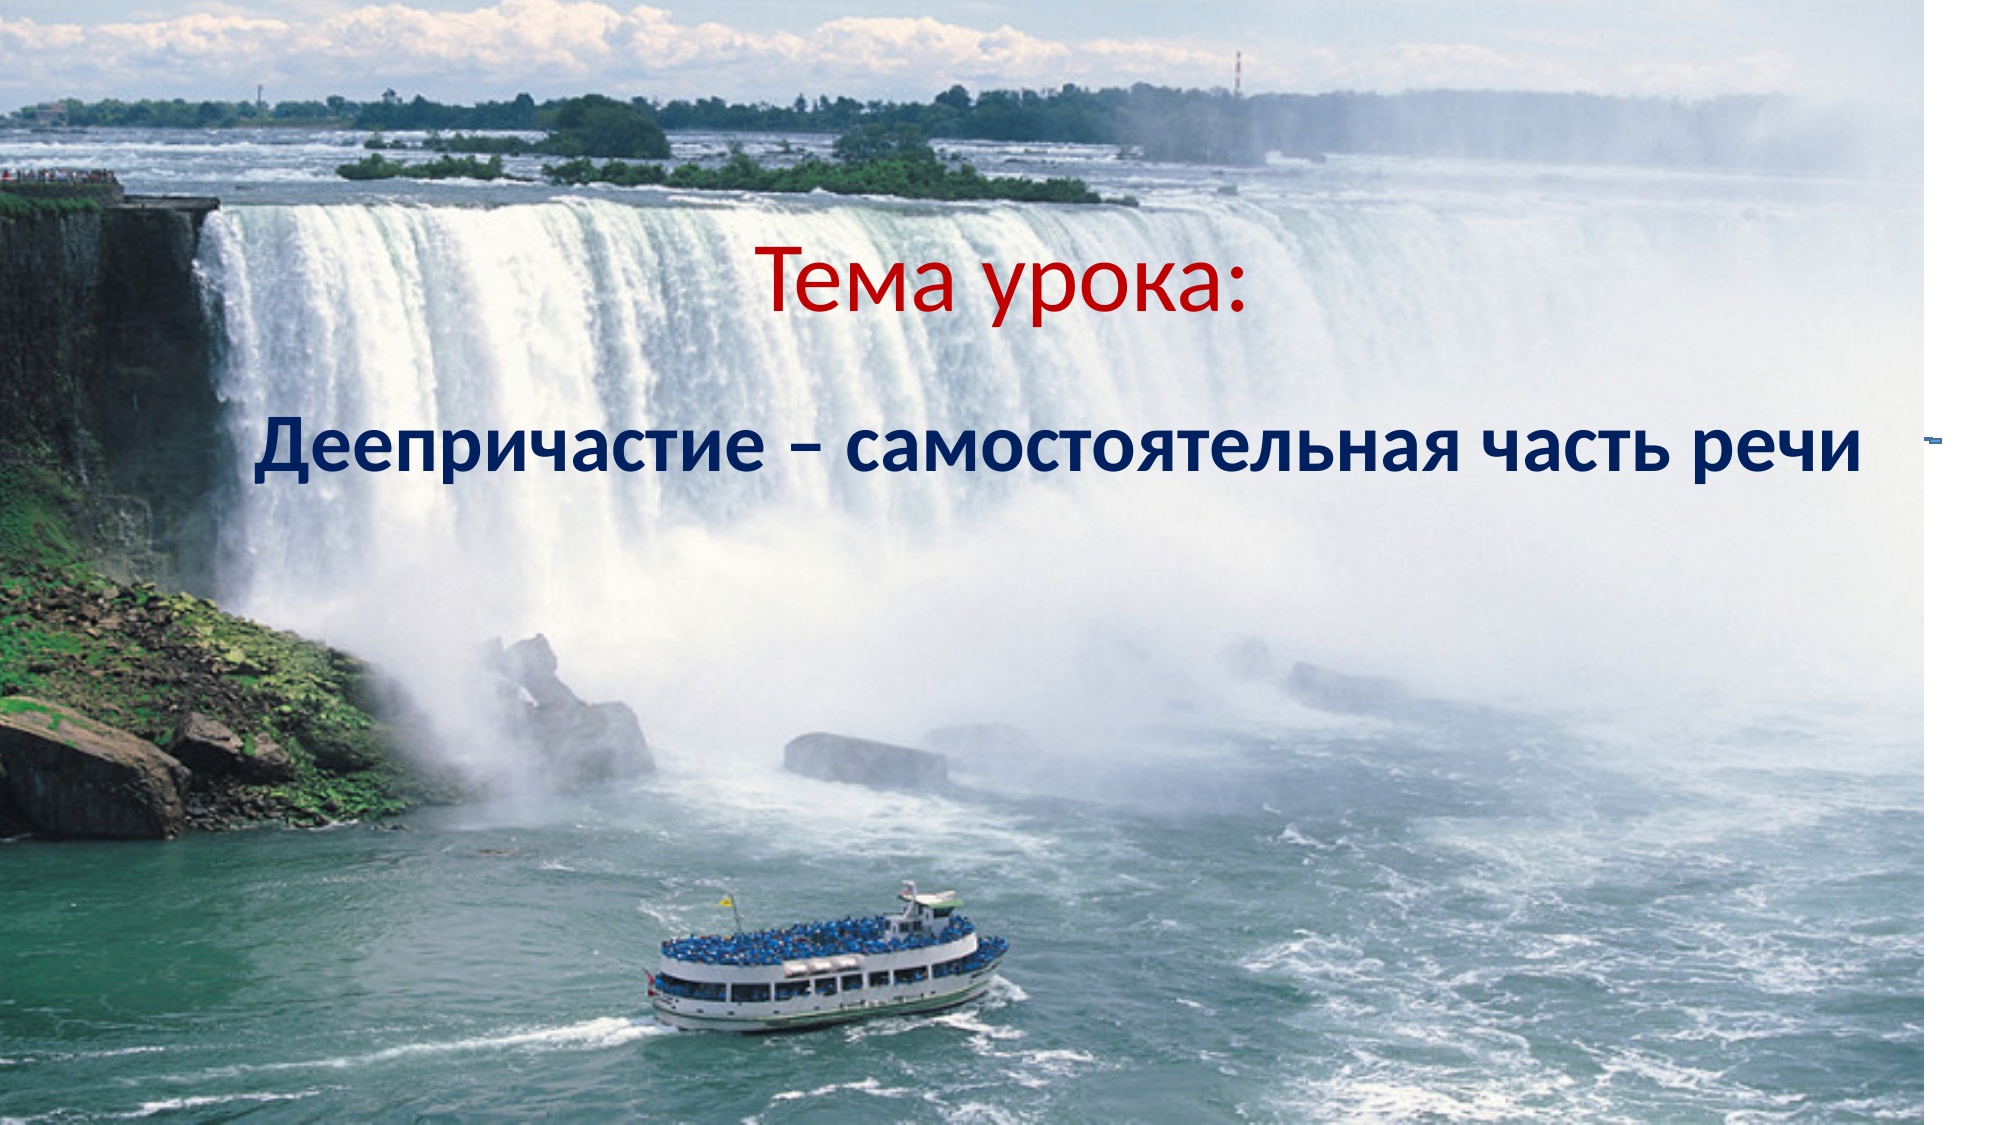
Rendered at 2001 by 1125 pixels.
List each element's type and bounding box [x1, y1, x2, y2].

text_box [1929, 438, 1942, 444]
picture [0, 0, 1924, 1125]
